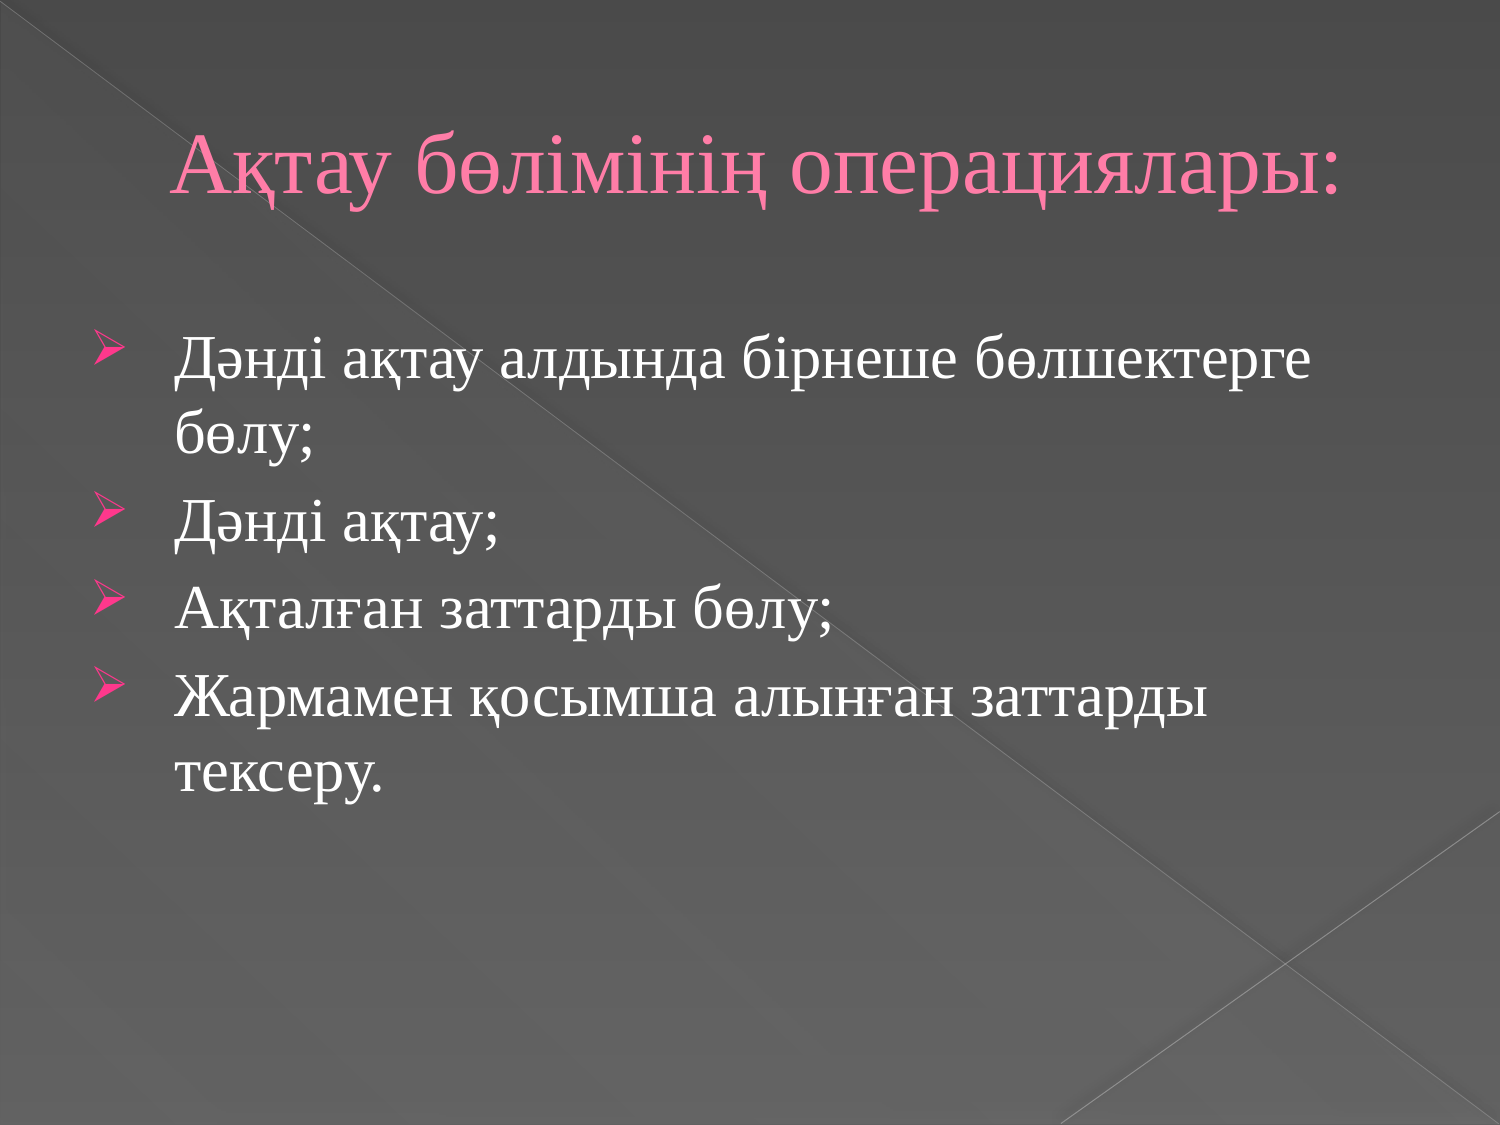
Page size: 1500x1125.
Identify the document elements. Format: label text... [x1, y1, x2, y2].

list Дәнді ақтау алдында бірнеше бөлшектерге бөлу; Дәнді ақтау; Ақталған заттарды бөлу; Жармамен қосымша алынған заттарды тексеру. [75, 308, 1425, 1059]
title Ақтау бөлімінің операциялары: [75, 43, 1425, 274]
